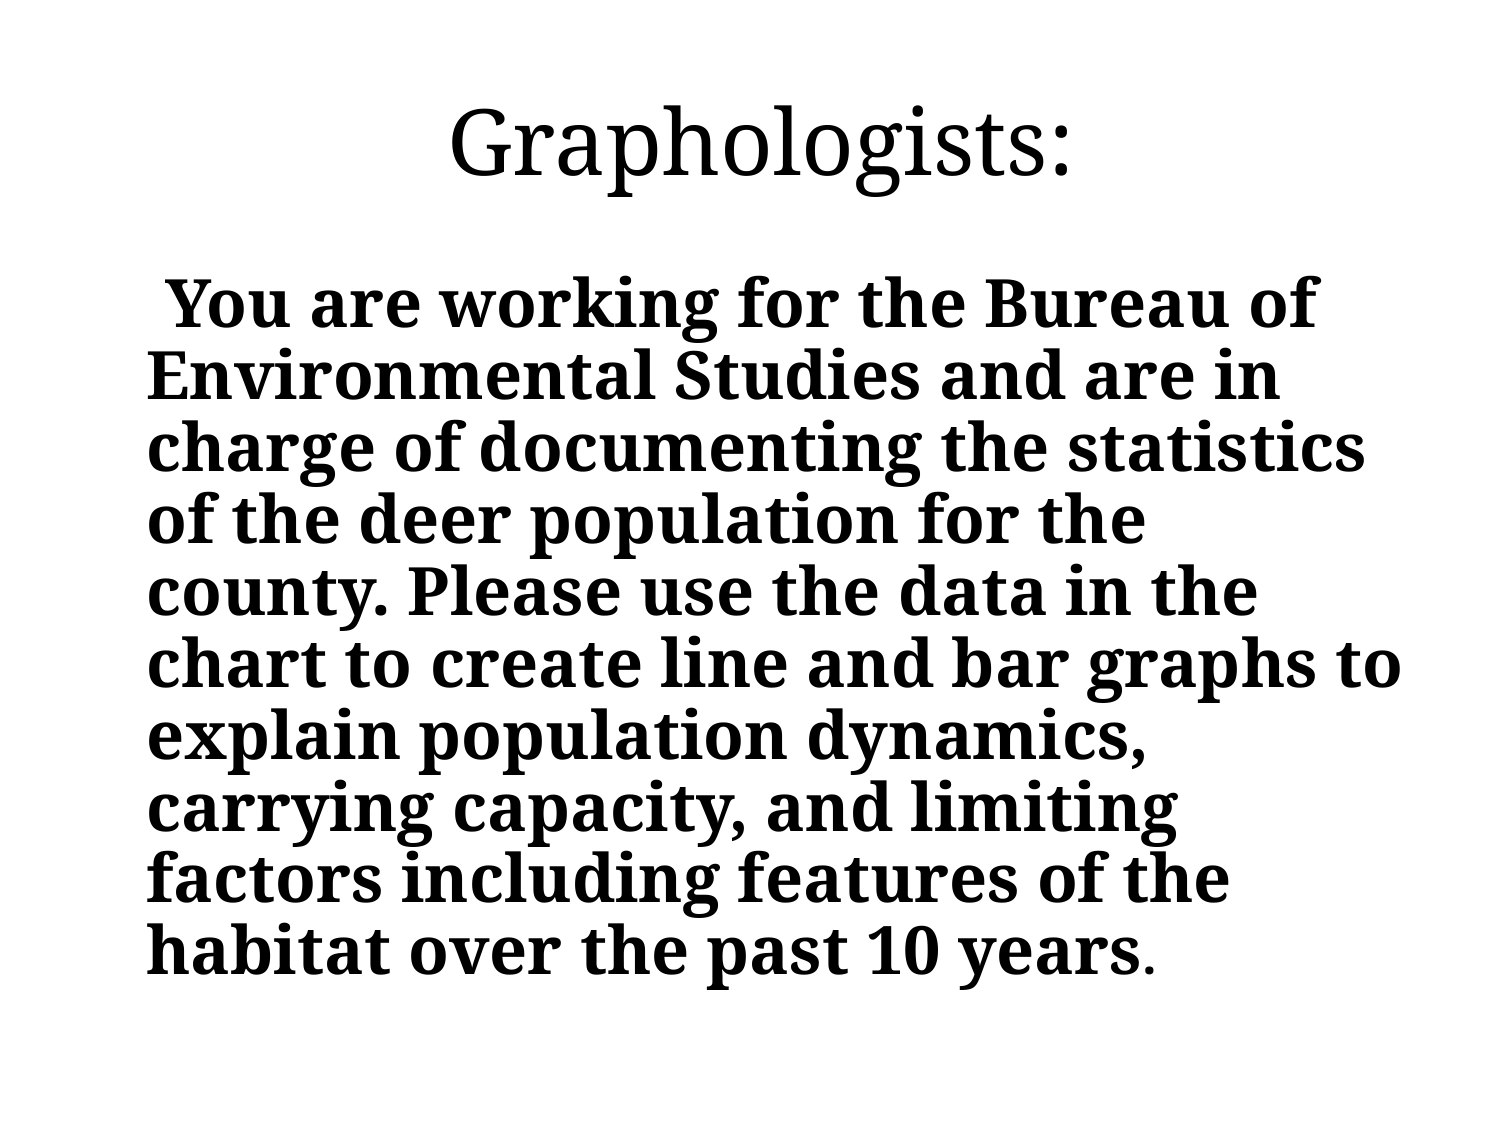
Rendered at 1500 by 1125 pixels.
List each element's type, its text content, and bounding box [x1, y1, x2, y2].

title Graphologists: [75, 45, 1425, 233]
list You are working for the Bureau of Environmental Studies and are in charge of documenting the statistics of the deer population for the county. Please use the data in the chart to create line and bar graphs to explain population dynamics, carrying capacity, and limiting factors including features of the habitat over the past 10 years. [75, 262, 1425, 1005]
